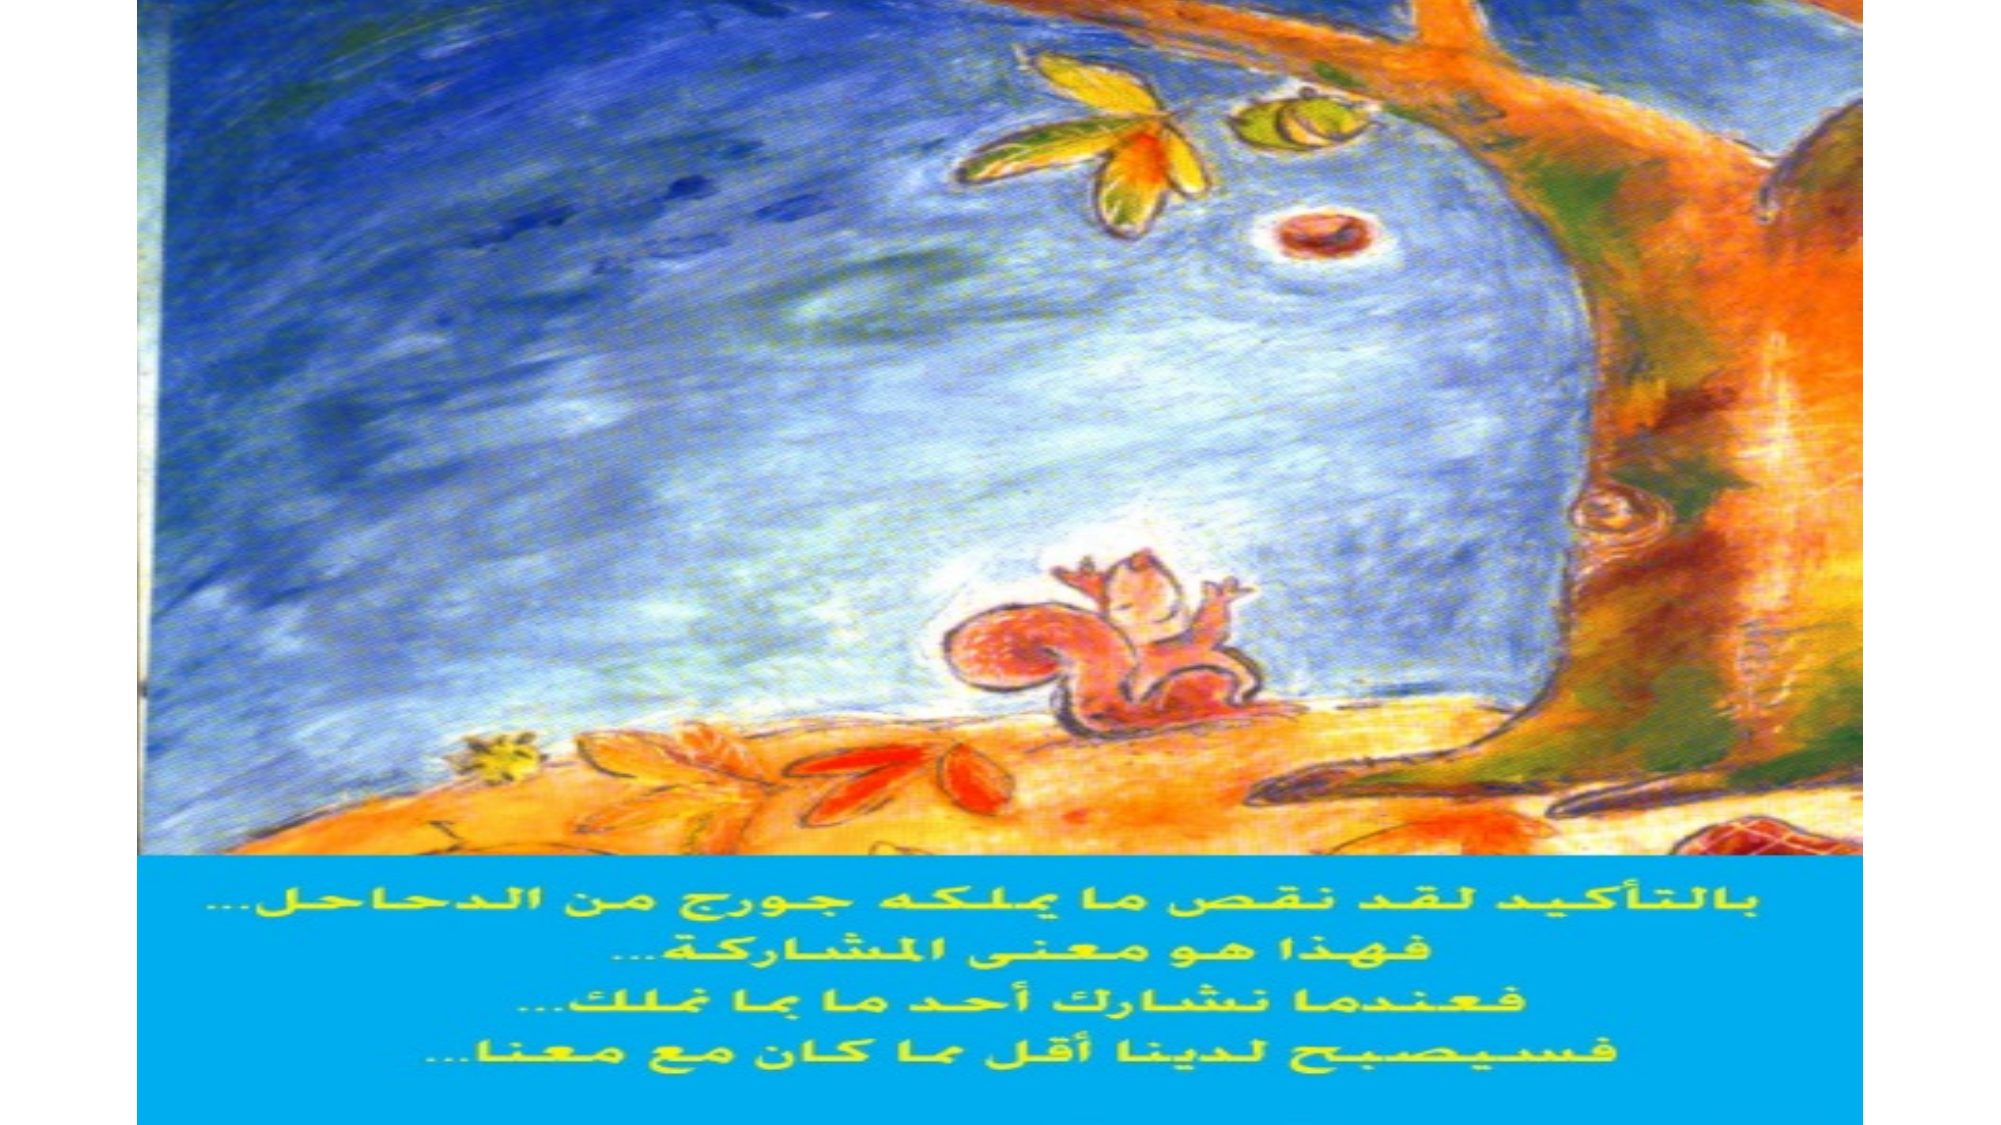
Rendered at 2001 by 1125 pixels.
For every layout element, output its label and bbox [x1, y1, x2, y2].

list [137, 0, 1863, 1125]
